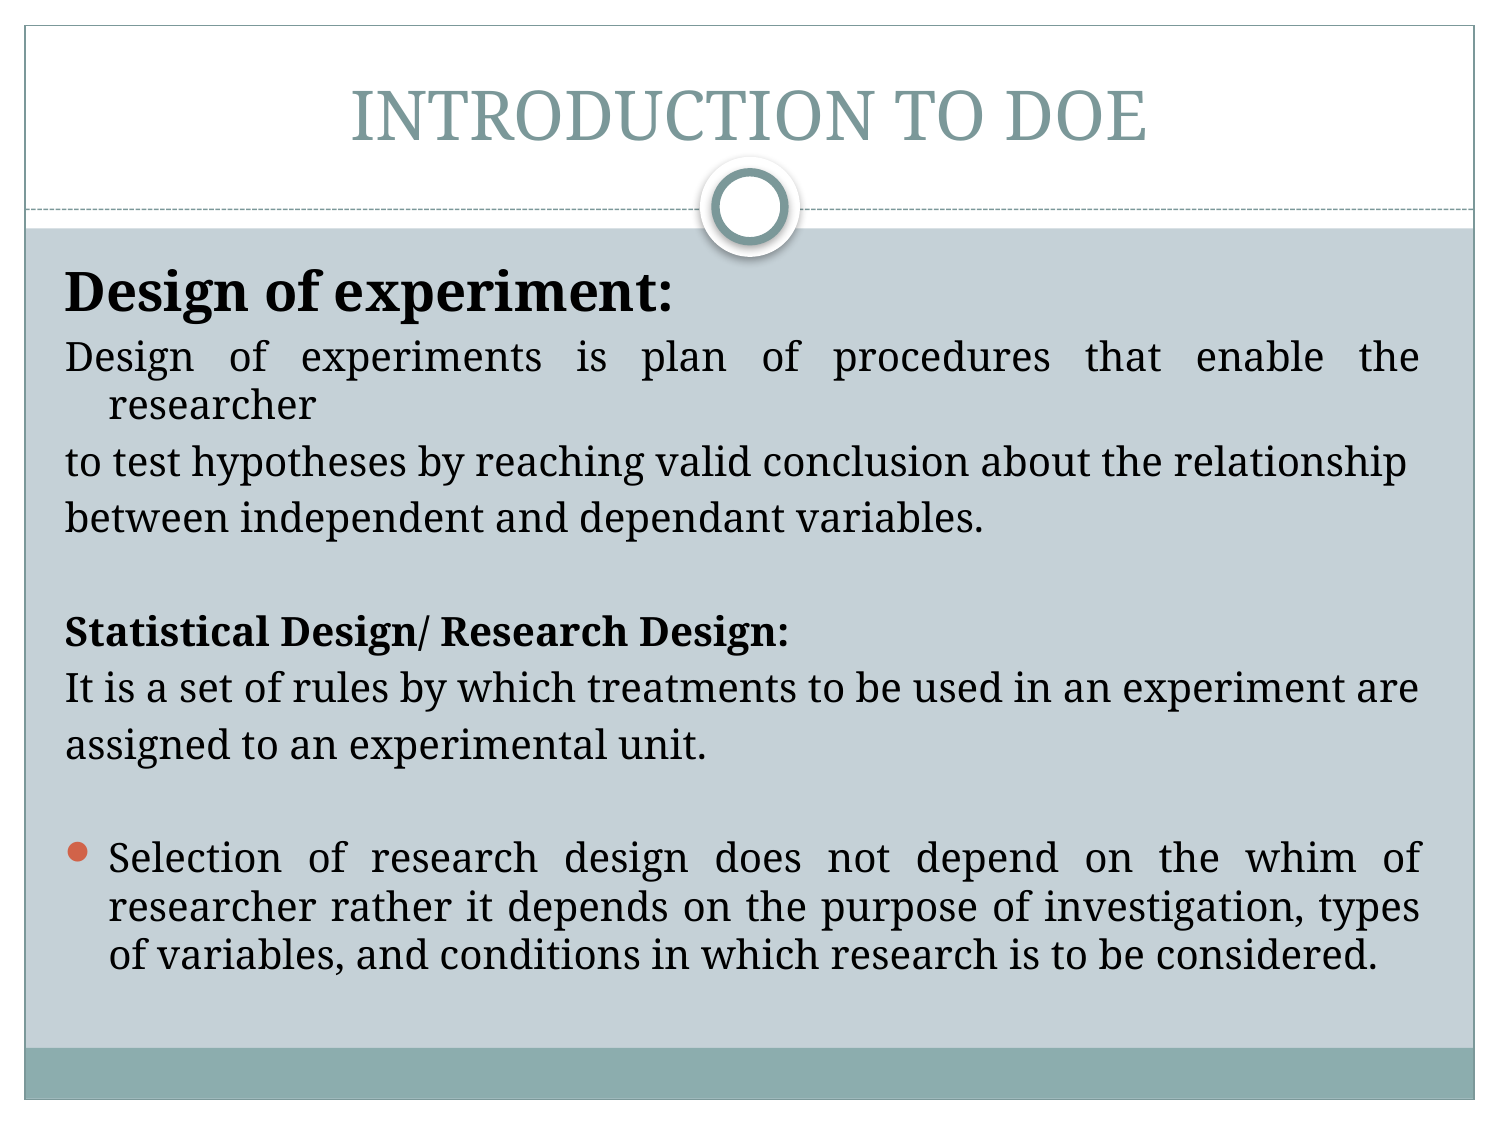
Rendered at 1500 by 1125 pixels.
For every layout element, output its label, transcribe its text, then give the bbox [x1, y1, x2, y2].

list Design of experiment: Design of experiments is plan of procedures that enable the researcher to test hypotheses by reaching valid conclusion about the relationship between independent and dependant variables. Statistical Design/ Research Design: It is a set of rules by which treatments to be used in an experiment are assigned to an experimental unit. Selection of research design does not depend on the whim of researcher rather it depends on the purpose of investigation, types of variables, and conditions in which research is to be considered. [50, 249, 1438, 993]
title INTRODUCTION TO DOE [49, 37, 1450, 162]
